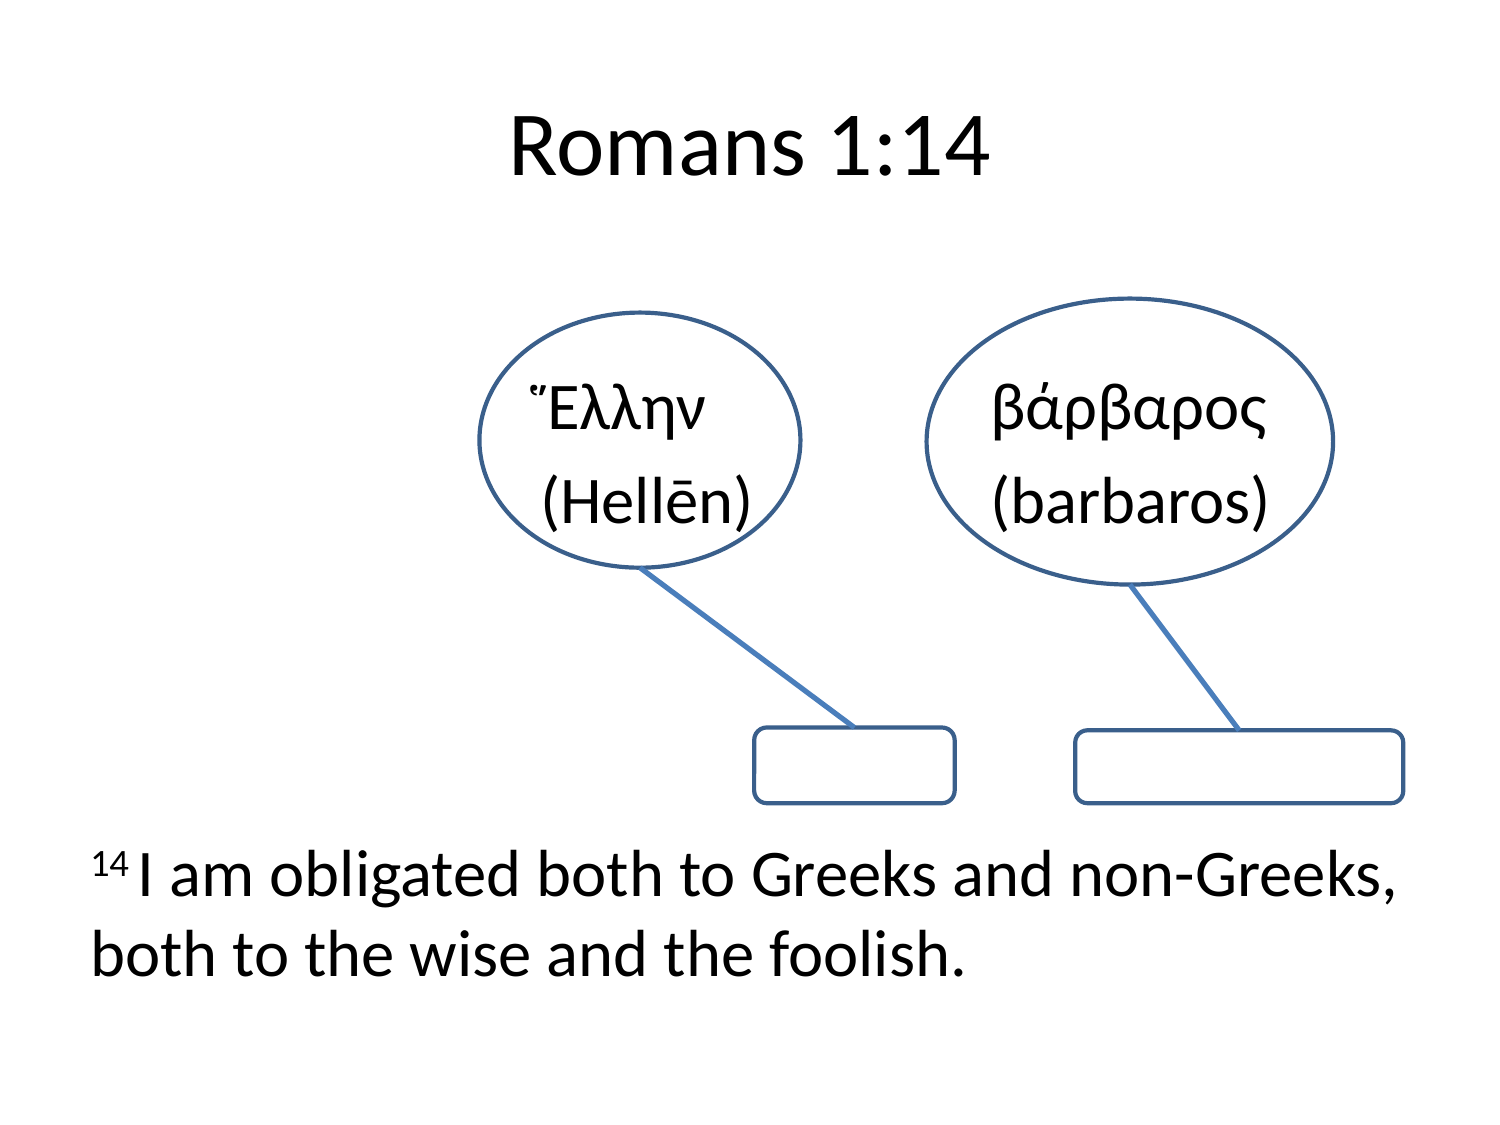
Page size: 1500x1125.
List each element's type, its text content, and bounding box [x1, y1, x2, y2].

text_box [752, 725, 957, 806]
text_box [1073, 728, 1406, 806]
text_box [1129, 584, 1240, 731]
title Romans 1:14 [75, 45, 1425, 233]
text_box [924, 296, 1336, 587]
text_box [639, 567, 855, 728]
list Ἕλλην βάρβαρος (Hellēn) (barbaros) 14 I am obligated both to Greeks and non-Greeks, both to the wise and the foolish. [75, 262, 1425, 1005]
text_box [477, 310, 803, 570]
